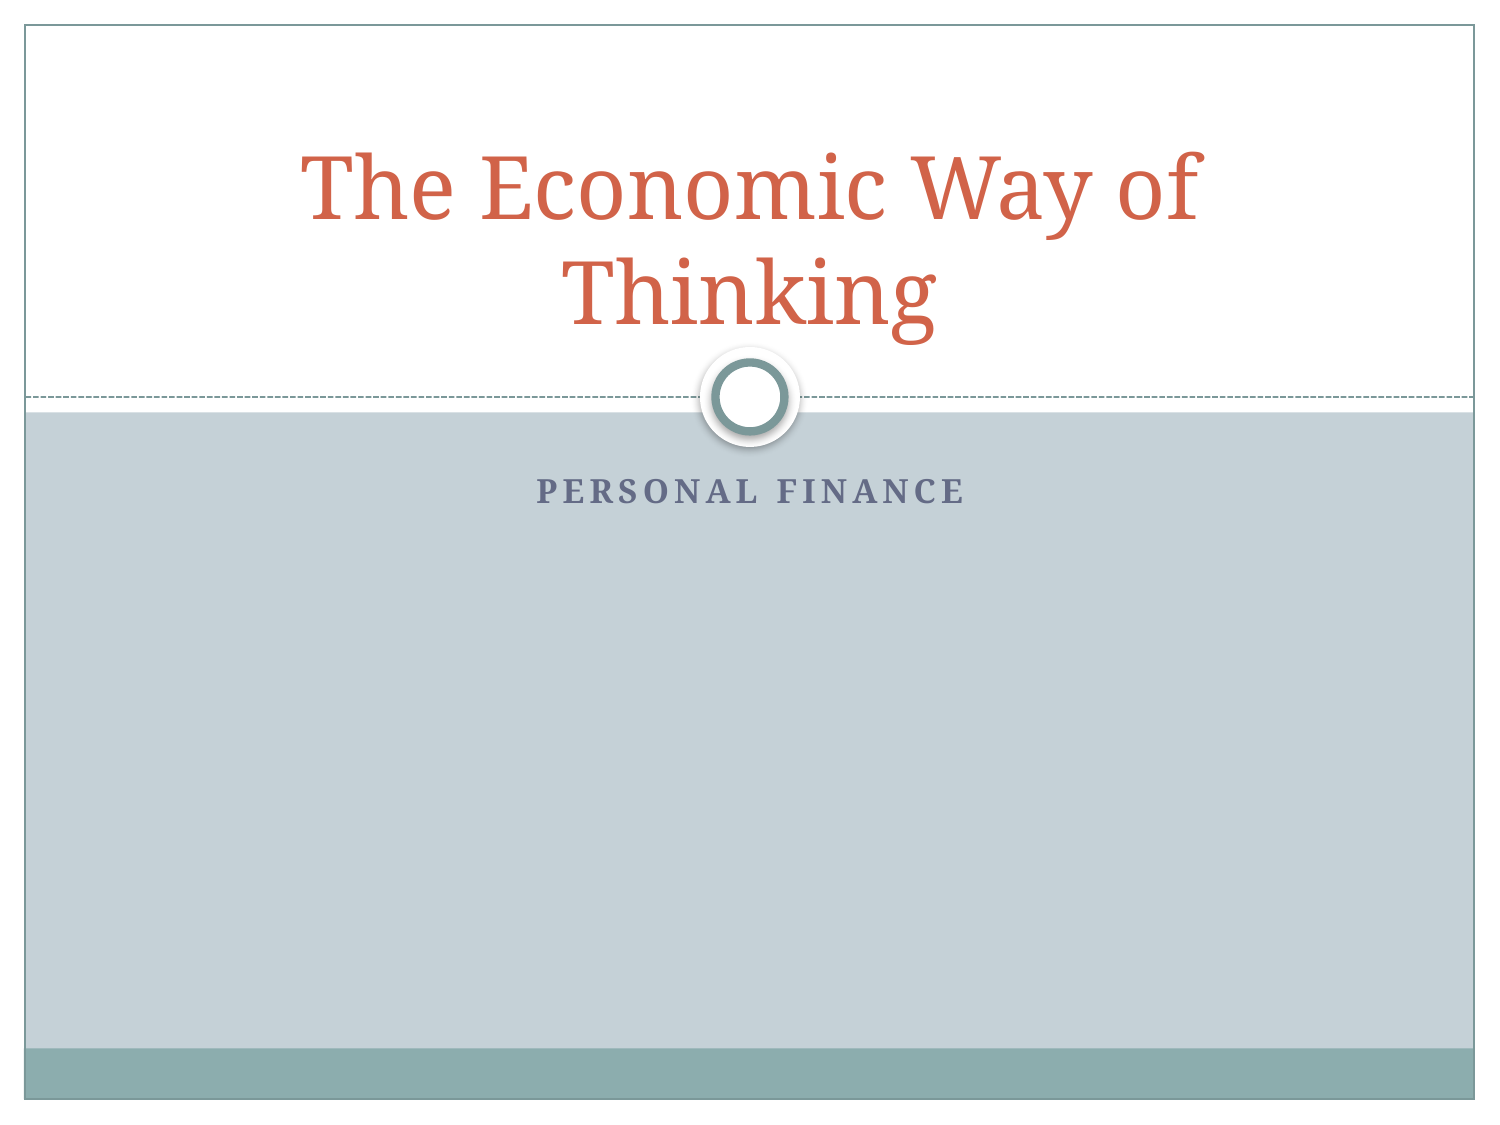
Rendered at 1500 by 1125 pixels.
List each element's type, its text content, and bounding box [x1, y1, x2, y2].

title The Economic Way of Thinking [112, 62, 1388, 350]
subtitle Personal Finance [225, 462, 1275, 750]
